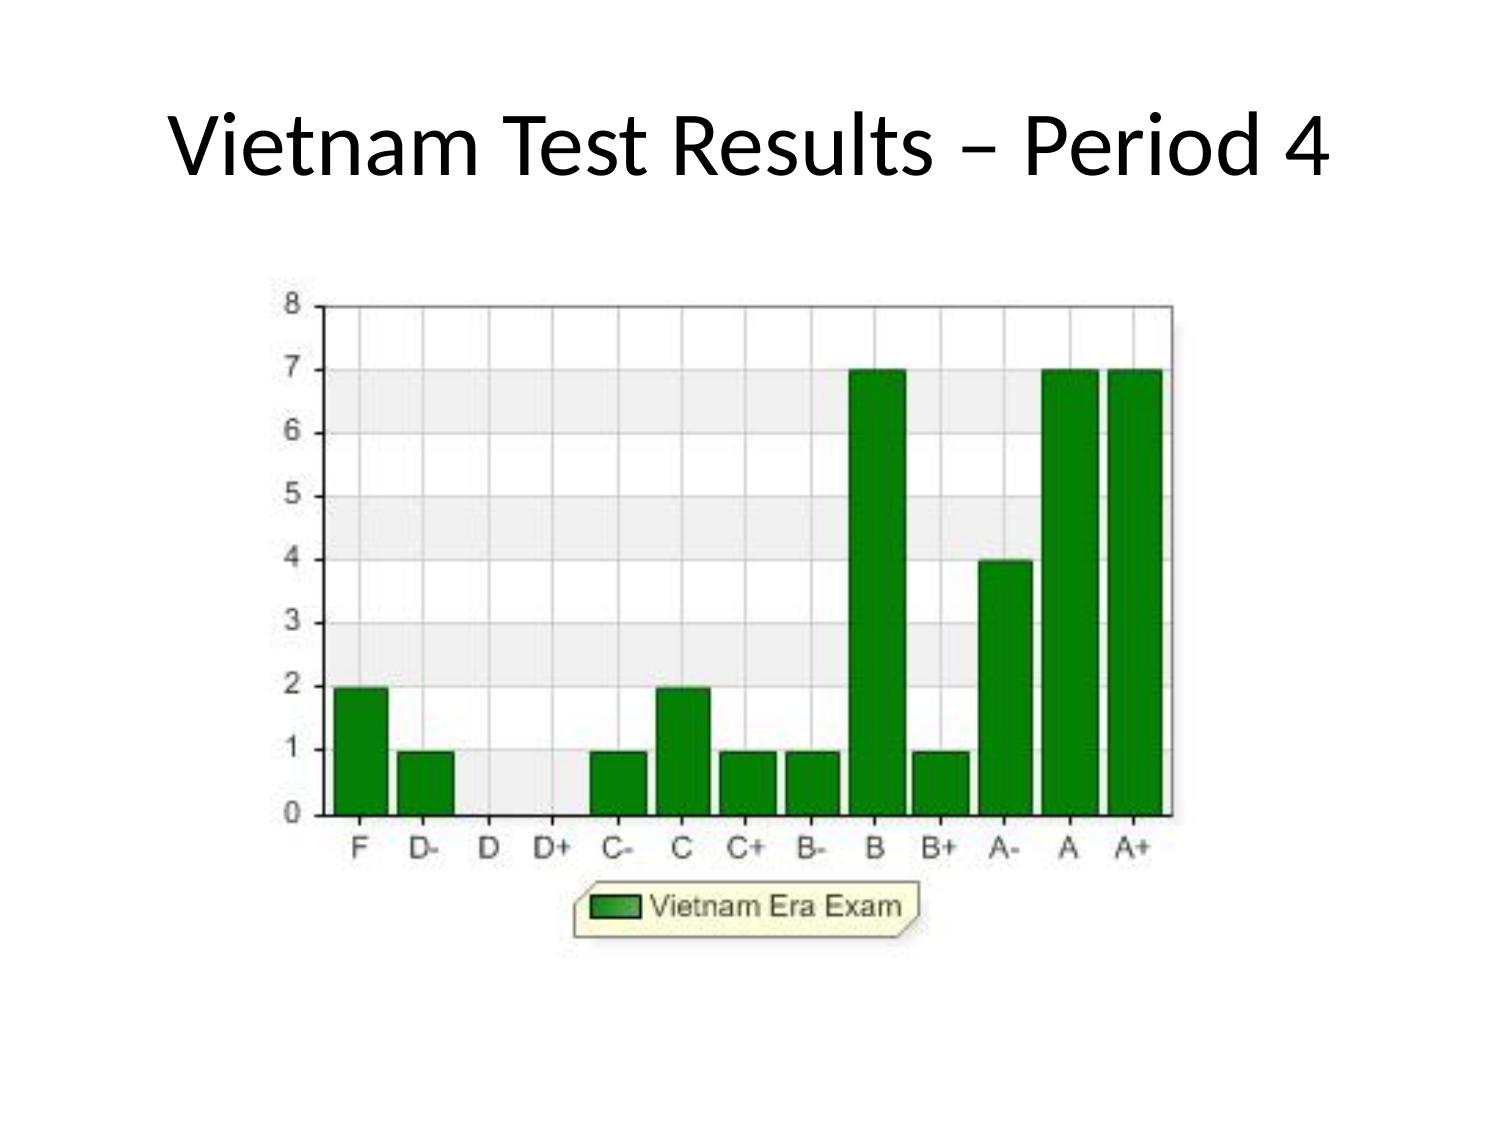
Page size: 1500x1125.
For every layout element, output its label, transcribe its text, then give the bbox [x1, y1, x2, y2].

title Vietnam Test Results – Period 4 [75, 45, 1425, 233]
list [249, 276, 1213, 965]
